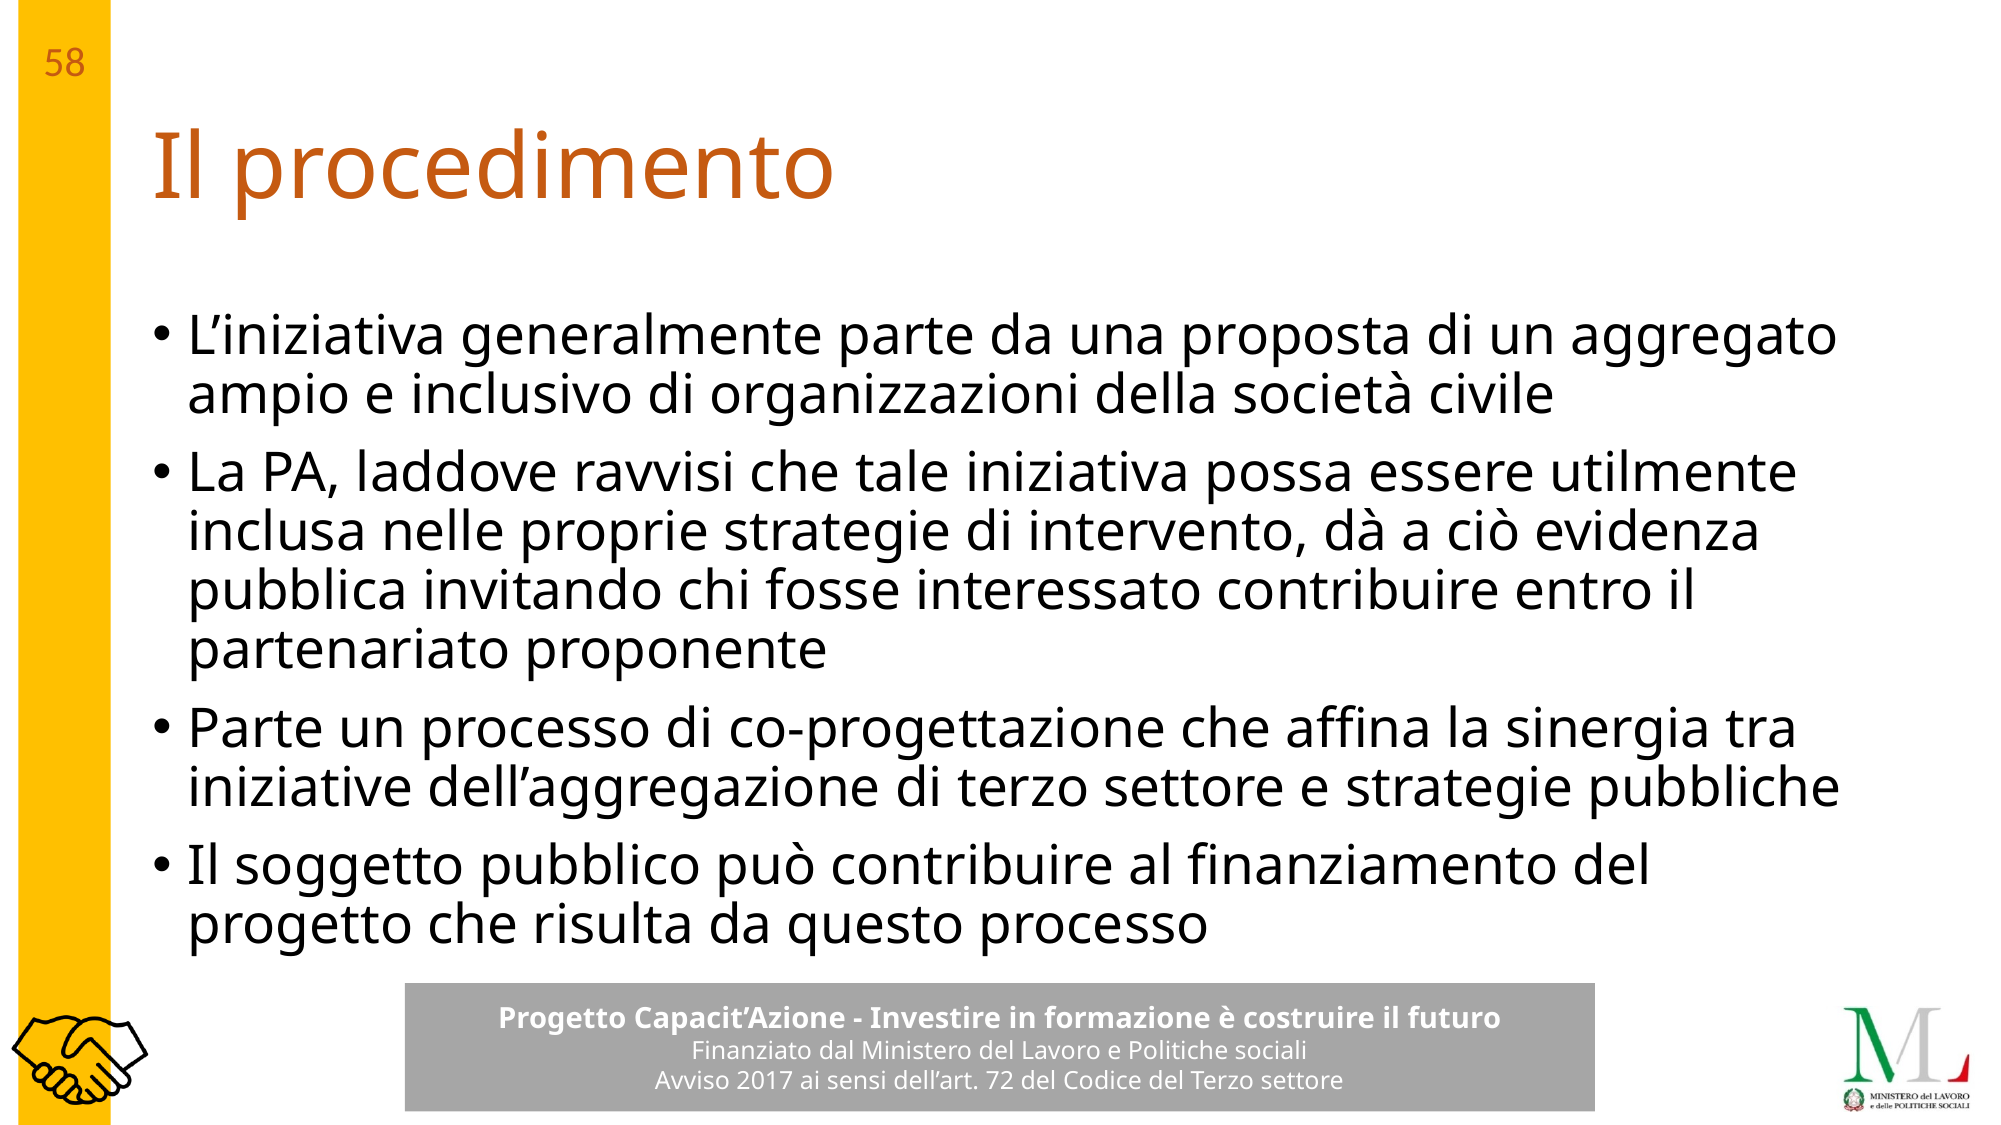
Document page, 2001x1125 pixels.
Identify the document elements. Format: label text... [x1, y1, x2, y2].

list L’iniziativa generalmente parte da una proposta di un aggregato ampio e inclusivo di organizzazioni della società civile La PA, laddove ravvisi che tale iniziativa possa essere utilmente inclusa nelle proprie strategie di intervento, dà a ciò evidenza pubblica invitando chi fosse interessato contribuire entro il partenariato proponente Parte un processo di co-progettazione che affina la sinergia tra iniziative dell’aggregazione di terzo settore e strategie pubbliche Il soggetto pubblico può contribuire al finanziamento del progetto che risulta da questo processo [137, 299, 1863, 973]
slide_number 58 [1911, 1057, 1995, 1118]
picture [10, 1009, 149, 1109]
title Il procedimento [137, 59, 1863, 278]
picture [1826, 1006, 1987, 1112]
